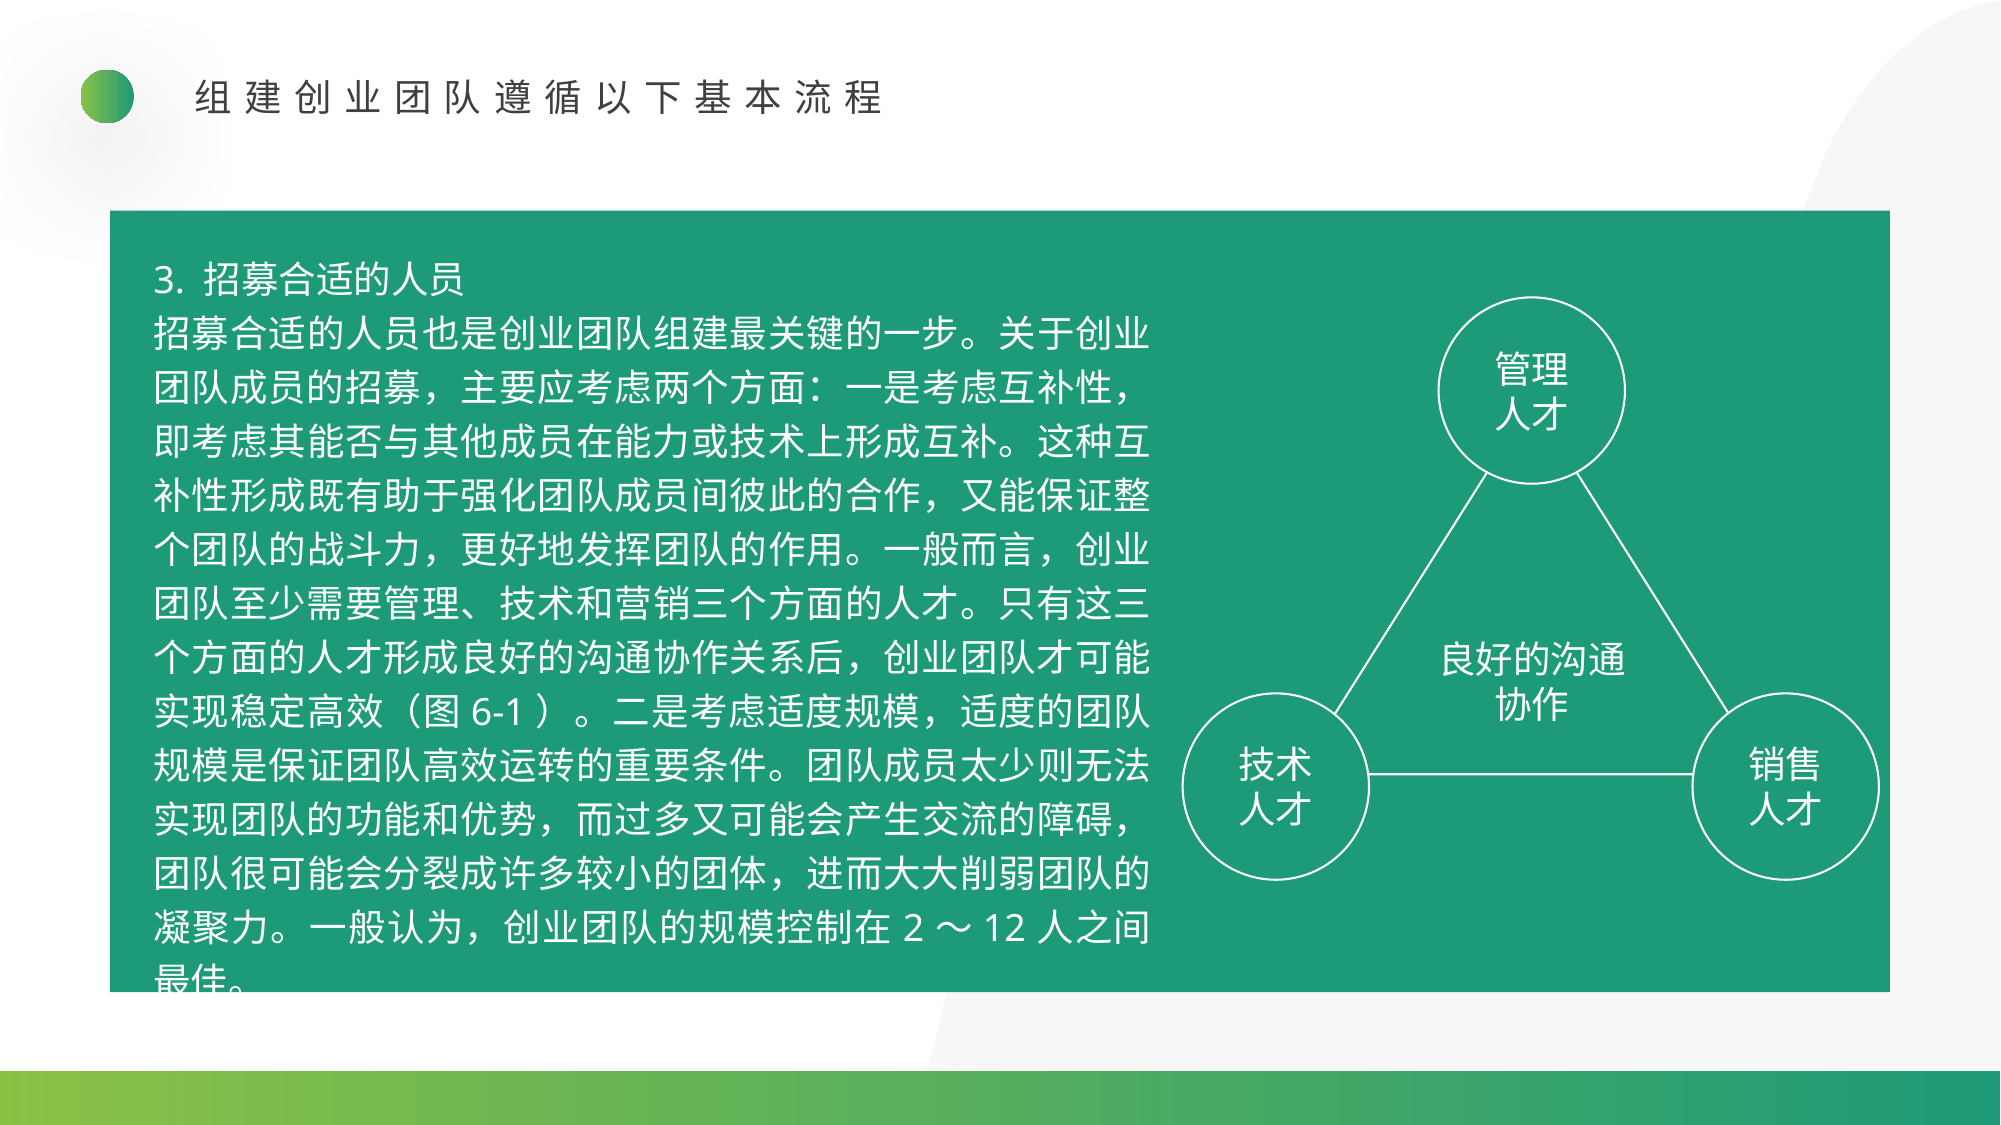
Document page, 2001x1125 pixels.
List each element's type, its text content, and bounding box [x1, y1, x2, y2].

text_box [109, 210, 1891, 993]
text_box 组建创业团队遵循以下基本流程 [179, 66, 937, 127]
text_box 3. 招募合适的人员 招募合适的人员也是创业团队组建最关键的一步。关于创业团队成员的招募，主要应考虑两个方面：一是考虑互补性，即考虑其能否与其他成员在能力或技术上形成互补。这种互补性形成既有助于强化团队成员间彼此的合作，又能保证整个团队的战斗力，更好地发挥团队的作用。一般而言，创业团队至少需要管理、技术和营销三个方面的人才。只有这三个方面的人才形成良好的沟通协作关系后，创业团队才可能实现稳定高效（图6-1）。二是考虑适度规模，适度的团队规模是保证团队高效运转的重要条件。团队成员太少则无法实现团队的功能和优势，而过多又可能会产生交流的障碍，团队很可能会分裂成许多较小的团体，进而大大削弱团队的凝聚力。一般认为，创业团队的规模控制在2～12人之间最佳。 [138, 239, 1167, 1011]
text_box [1182, 297, 1879, 880]
